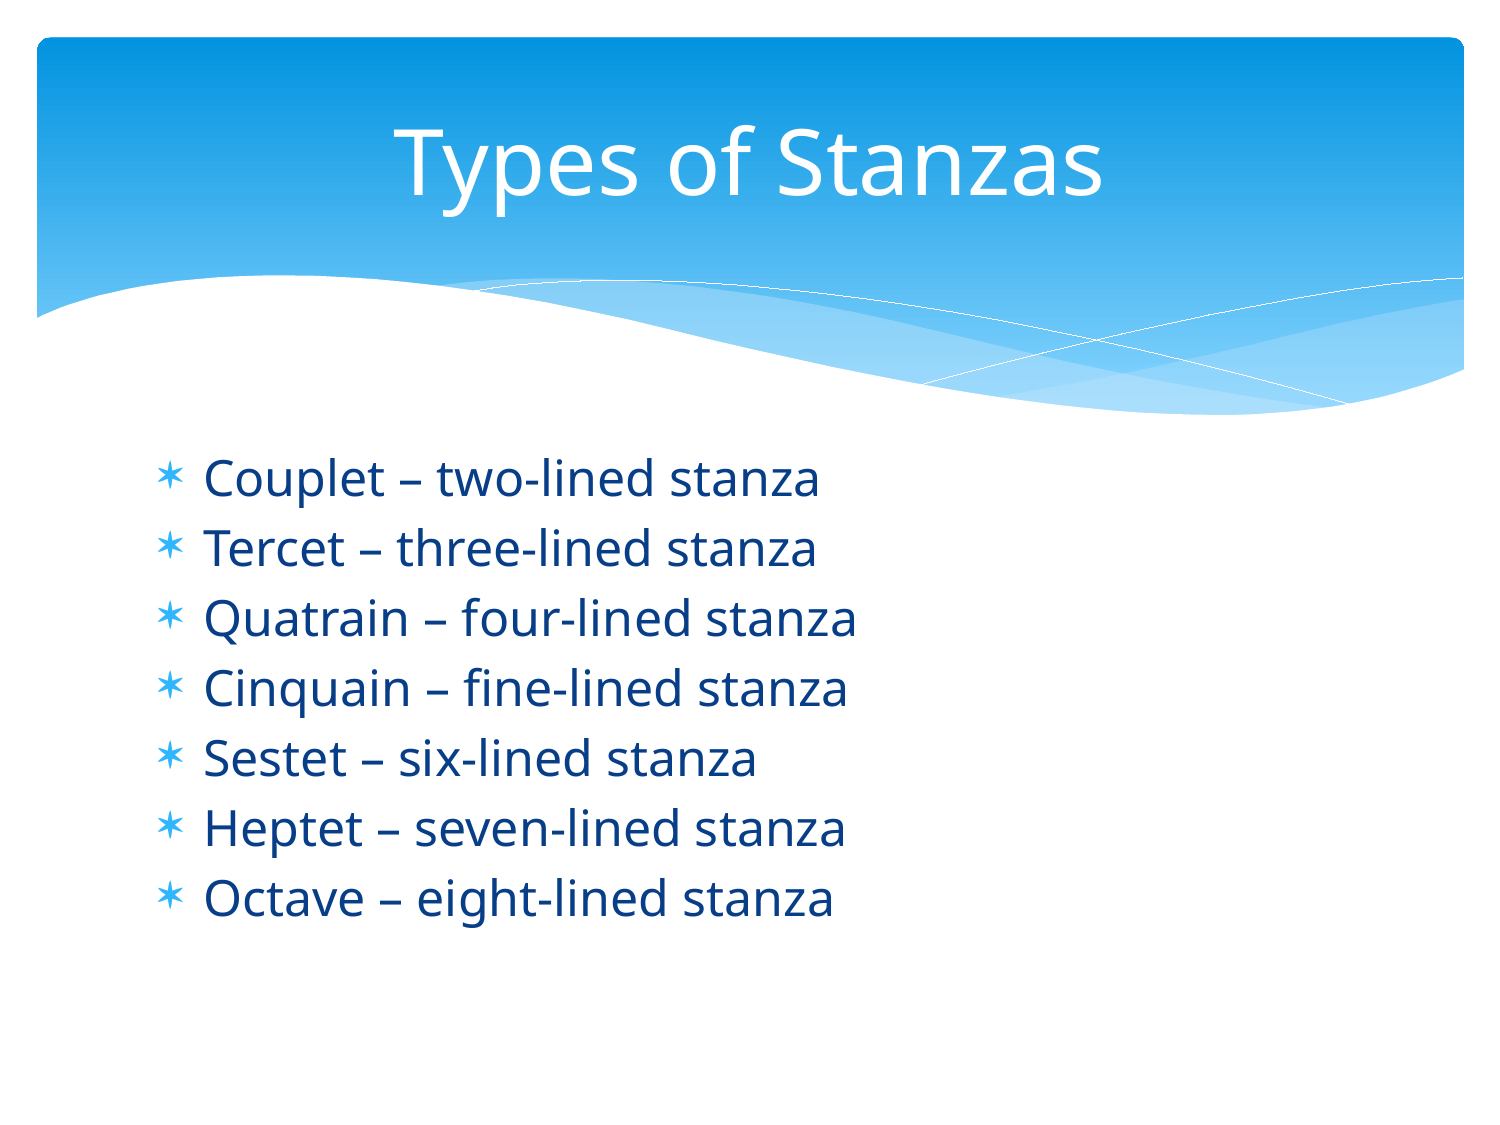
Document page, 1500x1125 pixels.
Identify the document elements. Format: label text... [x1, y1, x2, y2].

title Types of Stanzas [75, 55, 1425, 261]
list Couplet – two-lined stanza Tercet – three-lined stanza Quatrain – four-lined stanza Cinquain – fine-lined stanza Sestet – six-lined stanza Heptet – seven-lined stanza Octave – eight-lined stanza [143, 438, 1359, 1005]
